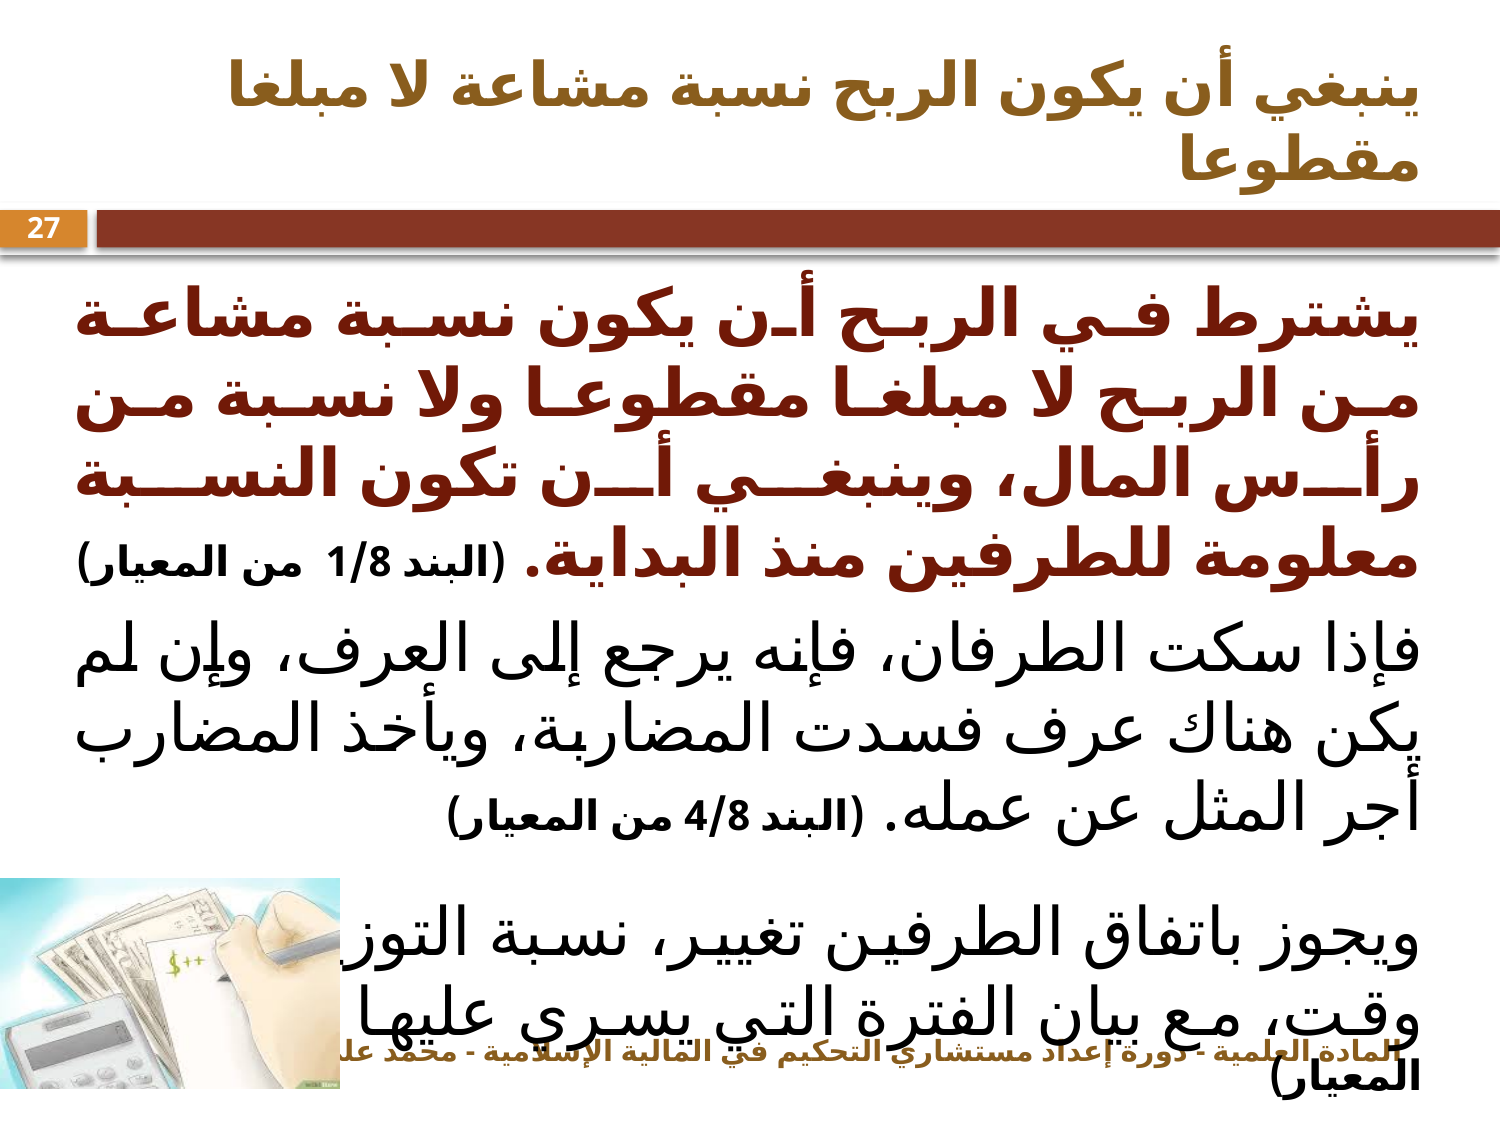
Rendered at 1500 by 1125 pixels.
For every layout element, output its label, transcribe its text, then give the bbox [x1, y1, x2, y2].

slide_number 27 [0, 208, 88, 249]
footer المادة العلمية - دورة إعداد مستشاري التحكيم في المالية الإسلامية - محمد علي بحروني [344, 1019, 1418, 1080]
picture [0, 878, 341, 1089]
title ينبغي أن يكون الربح نسبة مشاعة لا مبلغا مقطوعا [100, 37, 1438, 200]
list يشترط في الربح أن يكون نسبة مشاعة من الربح لا مبلغا مقطوعا ولا نسبة من رأس المال، وينبغي أن تكون النسبة معلومة للطرفين منذ البداية. (البند 1/8 من المعيار) فإذا سكت الطرفان، فإنه يرجع إلى العرف، وإن لم يكن هناك عرف فسدت المضاربة، ويأخذ المضارب أجر المثل عن عمله. (البند 4/8 من المعيار) ويجوز باتفاق الطرفين تغيير، نسبة التوزيع في أي وقت، مع بيان الفترة التي يسري عليها (البند 3/8من المعيار) [58, 262, 1438, 1000]
